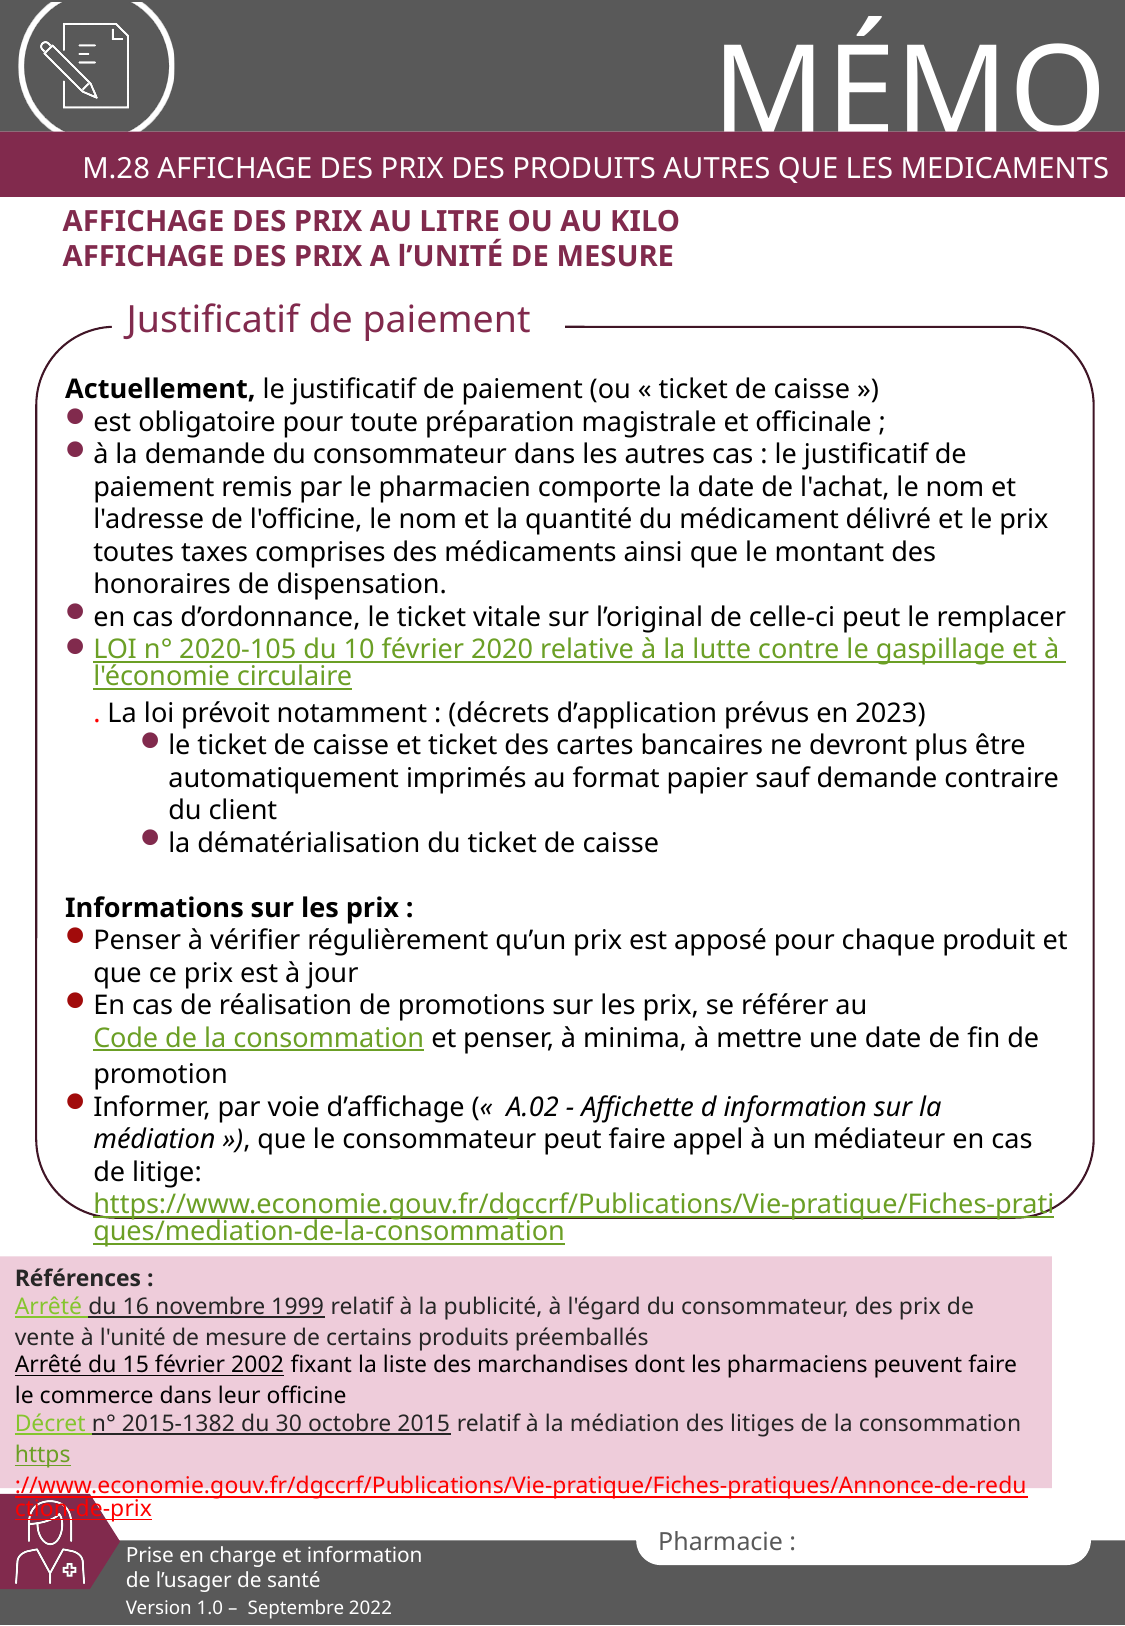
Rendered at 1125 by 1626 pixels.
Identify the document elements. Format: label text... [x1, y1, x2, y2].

text_box M.28 Affichage des prix des produits autres que les MEDICAMENTS [36, 145, 1125, 192]
text_box [35, 325, 1084, 1186]
picture [18, 2, 175, 131]
text_box AFFICHAGE DES PRIX AU LITRE OU AU KILO AFFICHAGE DES PRIX A l’UNITÉ DE MESURE [48, 195, 696, 281]
picture [0, 1492, 100, 1592]
text_box [1085, 367, 1095, 1178]
text_box Justificatif de paiement [111, 288, 565, 348]
text_box Références : Arrêté du 16 novembre 1999 relatif à la publicité, à l'égard du consommateur, des prix de vente à l'unité de mesure de certains produits préemballés Arrêté du 15 février 2002 fixant la liste des marchandises dont les pharmaciens peuvent faire le commerce dans leur officine Décret n° 2015-1382 du 30 octobre 2015 relatif à la médiation des litiges de la consommation https://www.economie.gouv.fr/dgccrf/Publications/Vie-pratique/Fiches-pratiques/Annonce-de-reduction-de-prix [0, 1256, 1052, 1489]
text_box Actuellement, le justificatif de paiement (ou « ticket de caisse ») est obligatoire pour toute préparation magistrale et officinale ; à la demande du consommateur dans les autres cas : le justificatif de paiement remis par le pharmacien comporte la date de l'achat, le nom et l'adresse de l'officine, le nom et la quantité du médicament délivré et le prix toutes taxes comprises des médicaments ainsi que le montant des honoraires de dispensation. en cas d’ordonnance, le ticket vitale sur l’original de celle-ci peut le remplacer LOI n° 2020-105 du 10 février 2020 relative à la lutte contre le gaspillage et à l'économie circulaire. La loi prévoit notamment : (décrets d’application prévus en 2023) le ticket de caisse et ticket des cartes bancaires ne devront plus être automatiquement imprimés au format papier sauf demande contraire du client la dématérialisation du ticket de caisse Informations sur les prix : Penser à vérifier régulièrement qu’un prix est apposé pour chaque produit et que ce prix est à jour En cas de réalisation de promotions sur les prix, se référer au Code de la consommation et penser, à minima, à mettre une date de fin de promotion Informer, par voie d’affichage (« A.02 - Affichette d information sur la médiation »), que le consommateur peut faire appel à un médiateur en cas de litige: https://www.economie.gouv.fr/dgccrf/Publications/Vie-pratique/Fiches-pratiques/mediation-de-la-consommation [50, 364, 1085, 1237]
